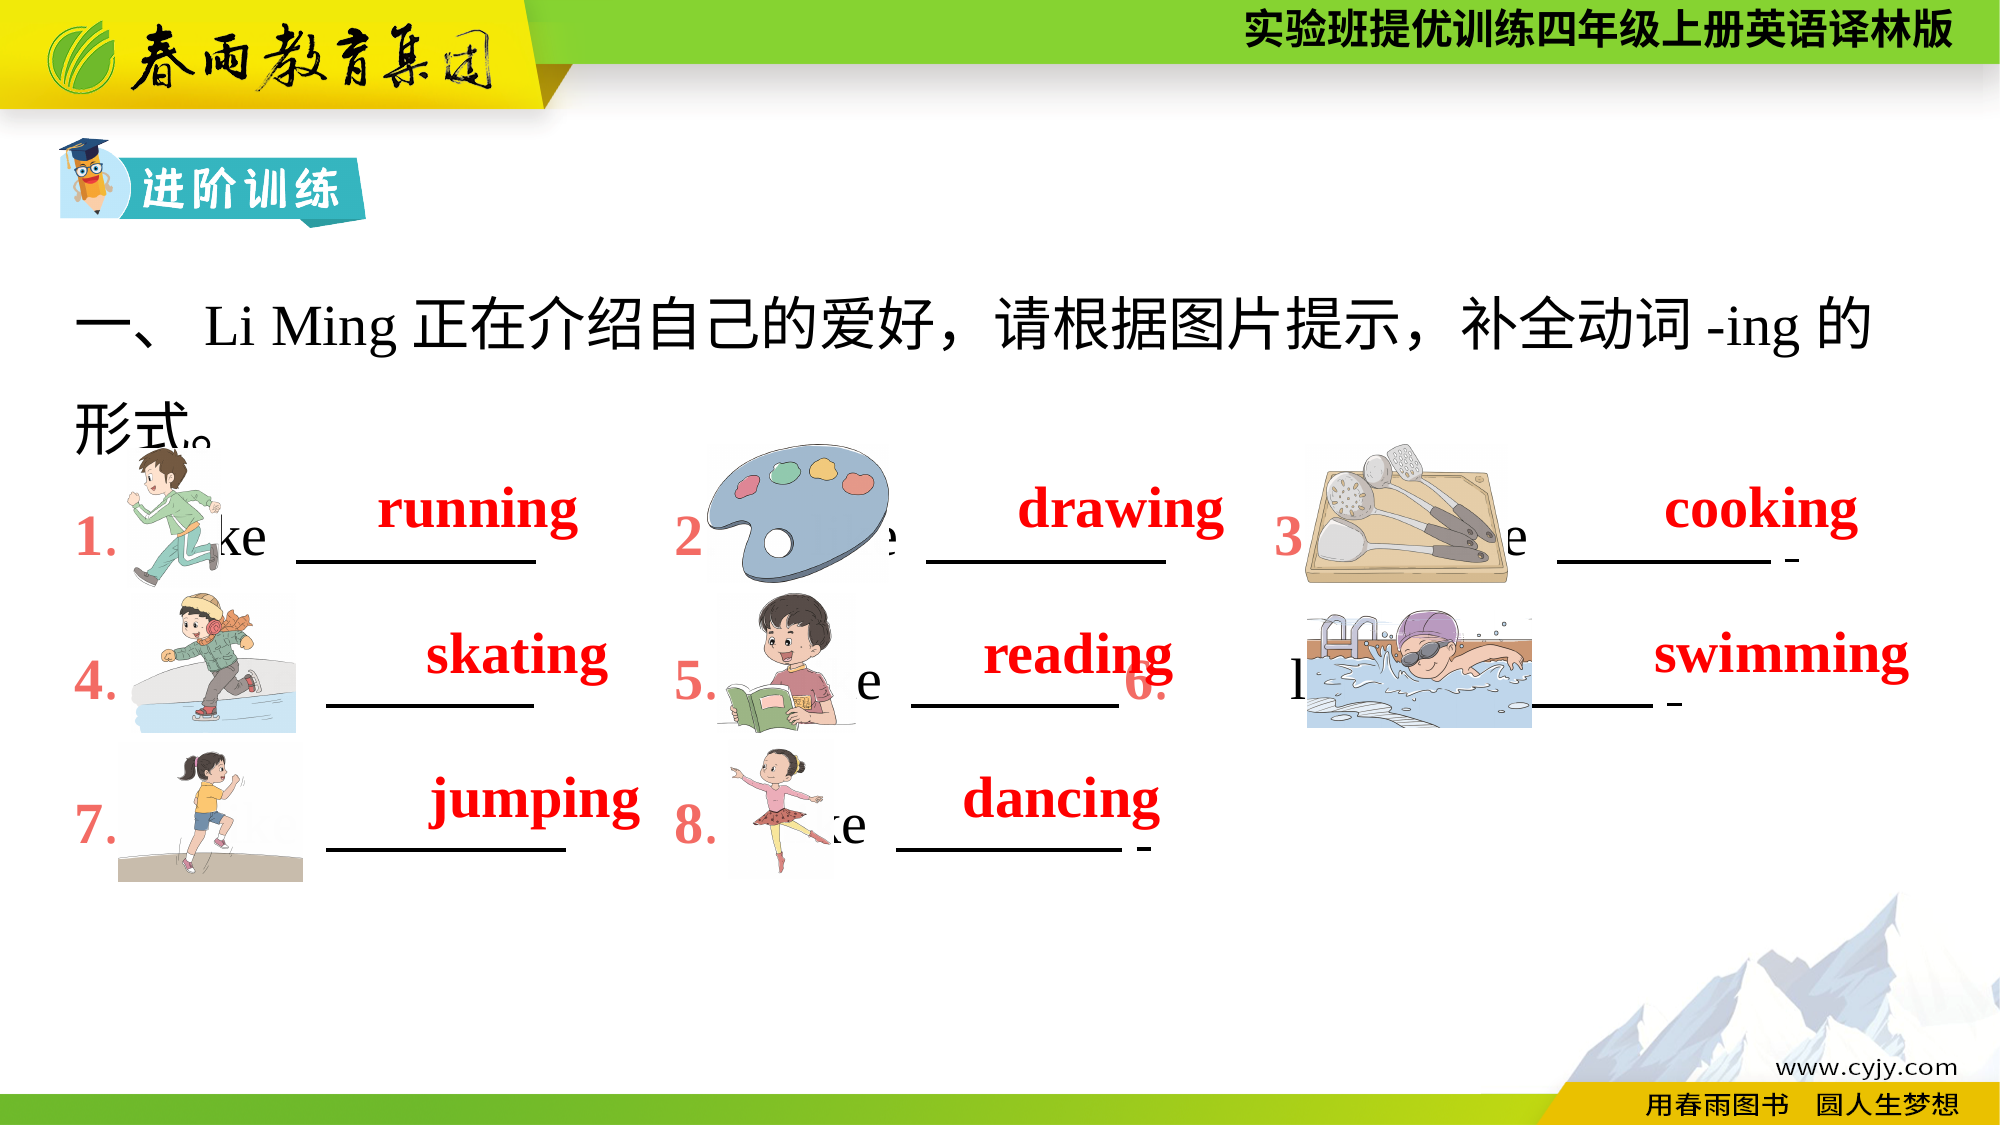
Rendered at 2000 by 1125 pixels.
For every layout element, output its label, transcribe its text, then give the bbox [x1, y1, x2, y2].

list 一、Li Ming正在介绍自己的爱好，请根据图片提示，补全动词-ing的 形式。 1. like 2. like 3. like . 4. like 5. like 6. like . 7. like 8. like . [59, 244, 1944, 870]
text_box swimming [1639, 606, 1926, 692]
text_box skating [411, 608, 624, 693]
text_box jumping [415, 751, 656, 837]
text_box drawing [1003, 461, 1241, 547]
picture [0, 0, 2000, 1125]
text_box running [362, 462, 594, 547]
text_box dancing [948, 751, 1176, 837]
text_box reading [968, 608, 1189, 693]
text_box cooking [1649, 462, 1875, 547]
